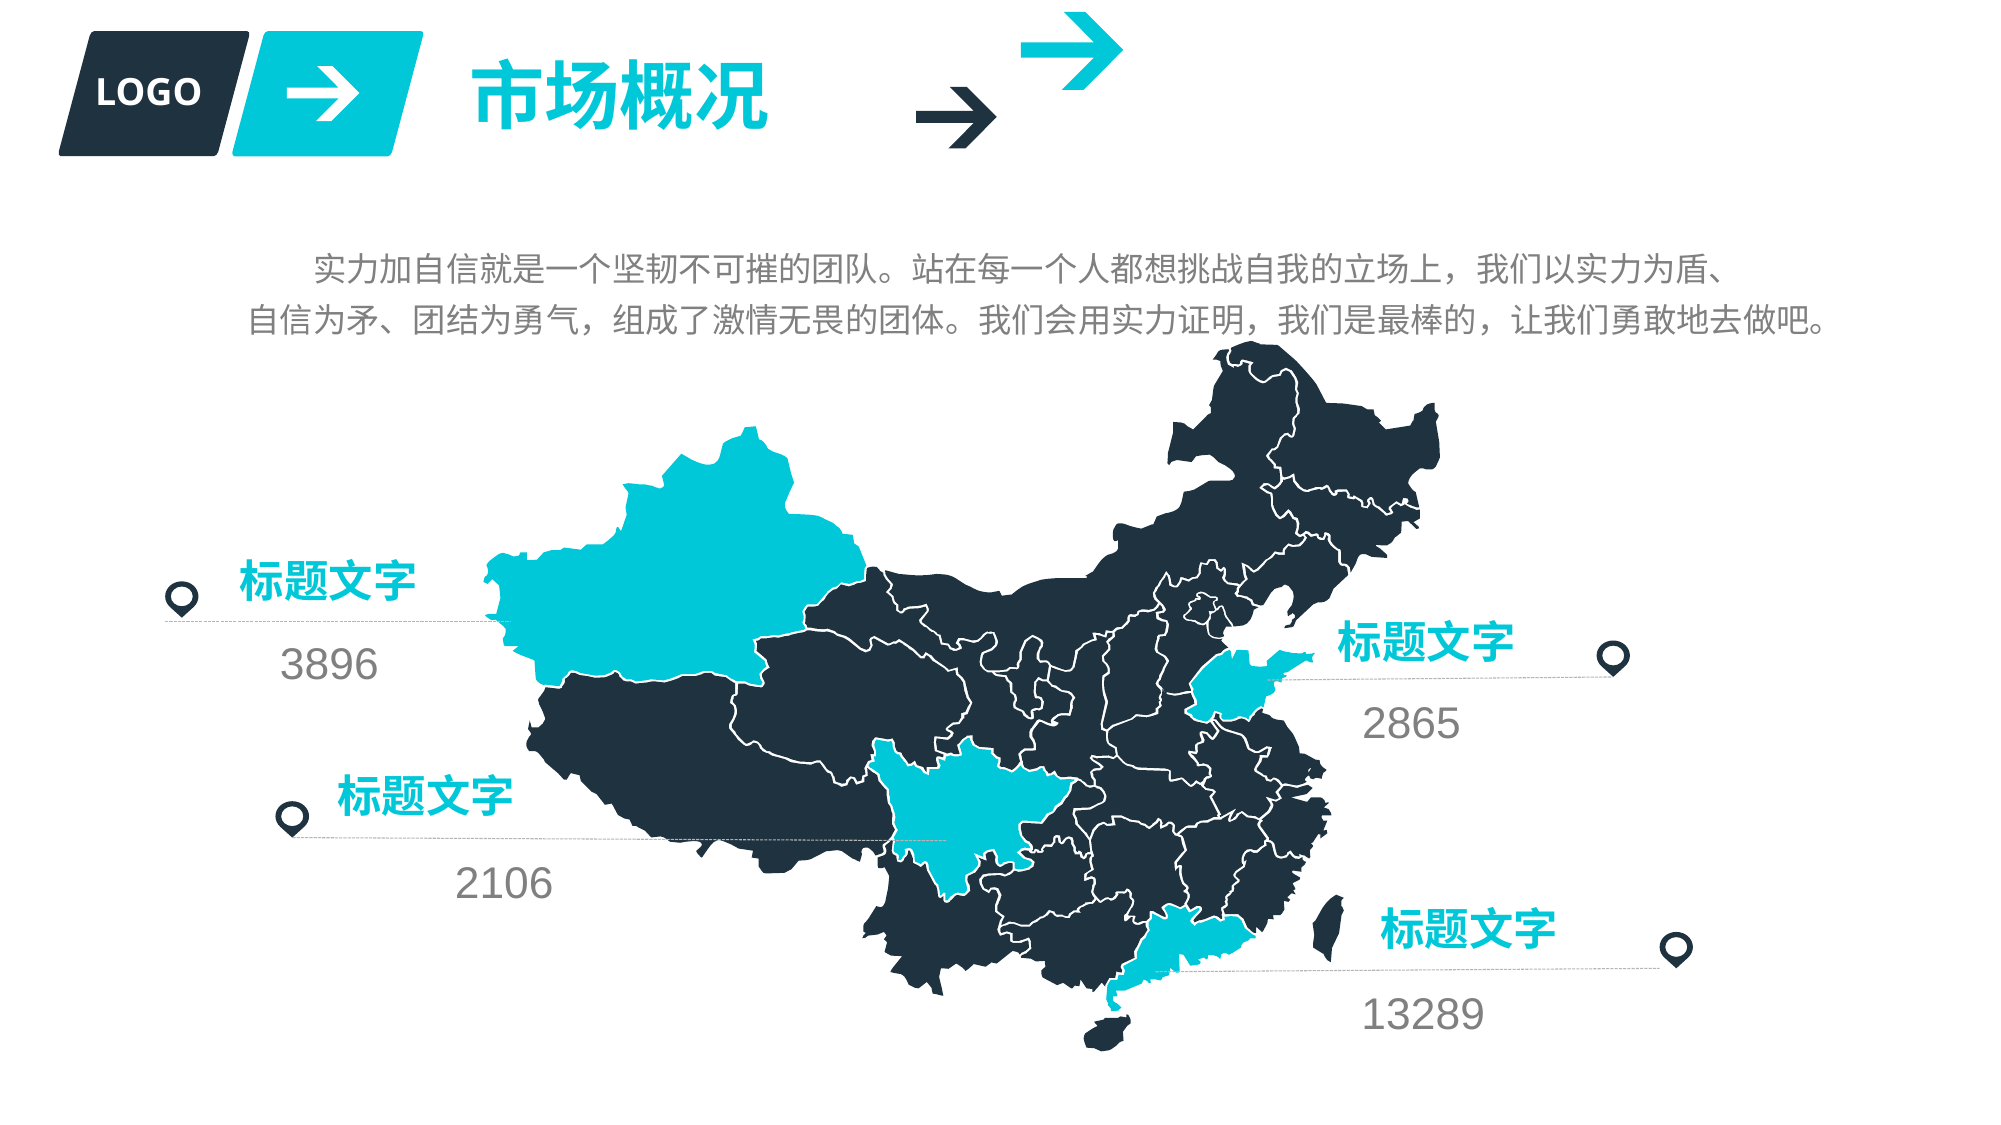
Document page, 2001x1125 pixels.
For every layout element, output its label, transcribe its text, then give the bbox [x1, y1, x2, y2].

text_box 标题文字 [1440, 893, 1630, 962]
text_box 实力加自信就是一个坚韧不可摧的团队。站在每一个人都想挑战自我的立场上，我们以实力为盾、 自信为矛、团结为勇气，组成了激情无畏的团体。我们会用实力证明，我们是最棒的，让我们勇敢地去做吧。 [225, 228, 1832, 347]
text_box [483, 341, 1440, 1052]
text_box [292, 837, 947, 841]
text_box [1155, 968, 1660, 972]
text_box [1595, 639, 1631, 678]
text_box 市场概况 [454, 41, 1074, 147]
text_box 标题文字 [322, 760, 483, 829]
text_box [1267, 676, 1614, 680]
text_box [274, 800, 311, 839]
text_box [1020, 11, 1124, 90]
text_box [164, 580, 200, 620]
text_box 2865 [1440, 686, 1563, 755]
text_box 2106 [353, 846, 483, 915]
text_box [58, 31, 424, 157]
text_box 标题文字 [225, 545, 483, 614]
text_box [1658, 930, 1694, 970]
text_box 3896 [178, 627, 480, 696]
text_box 13289 [1440, 977, 1574, 1046]
text_box [916, 86, 997, 149]
text_box 标题文字 [1440, 606, 1588, 675]
